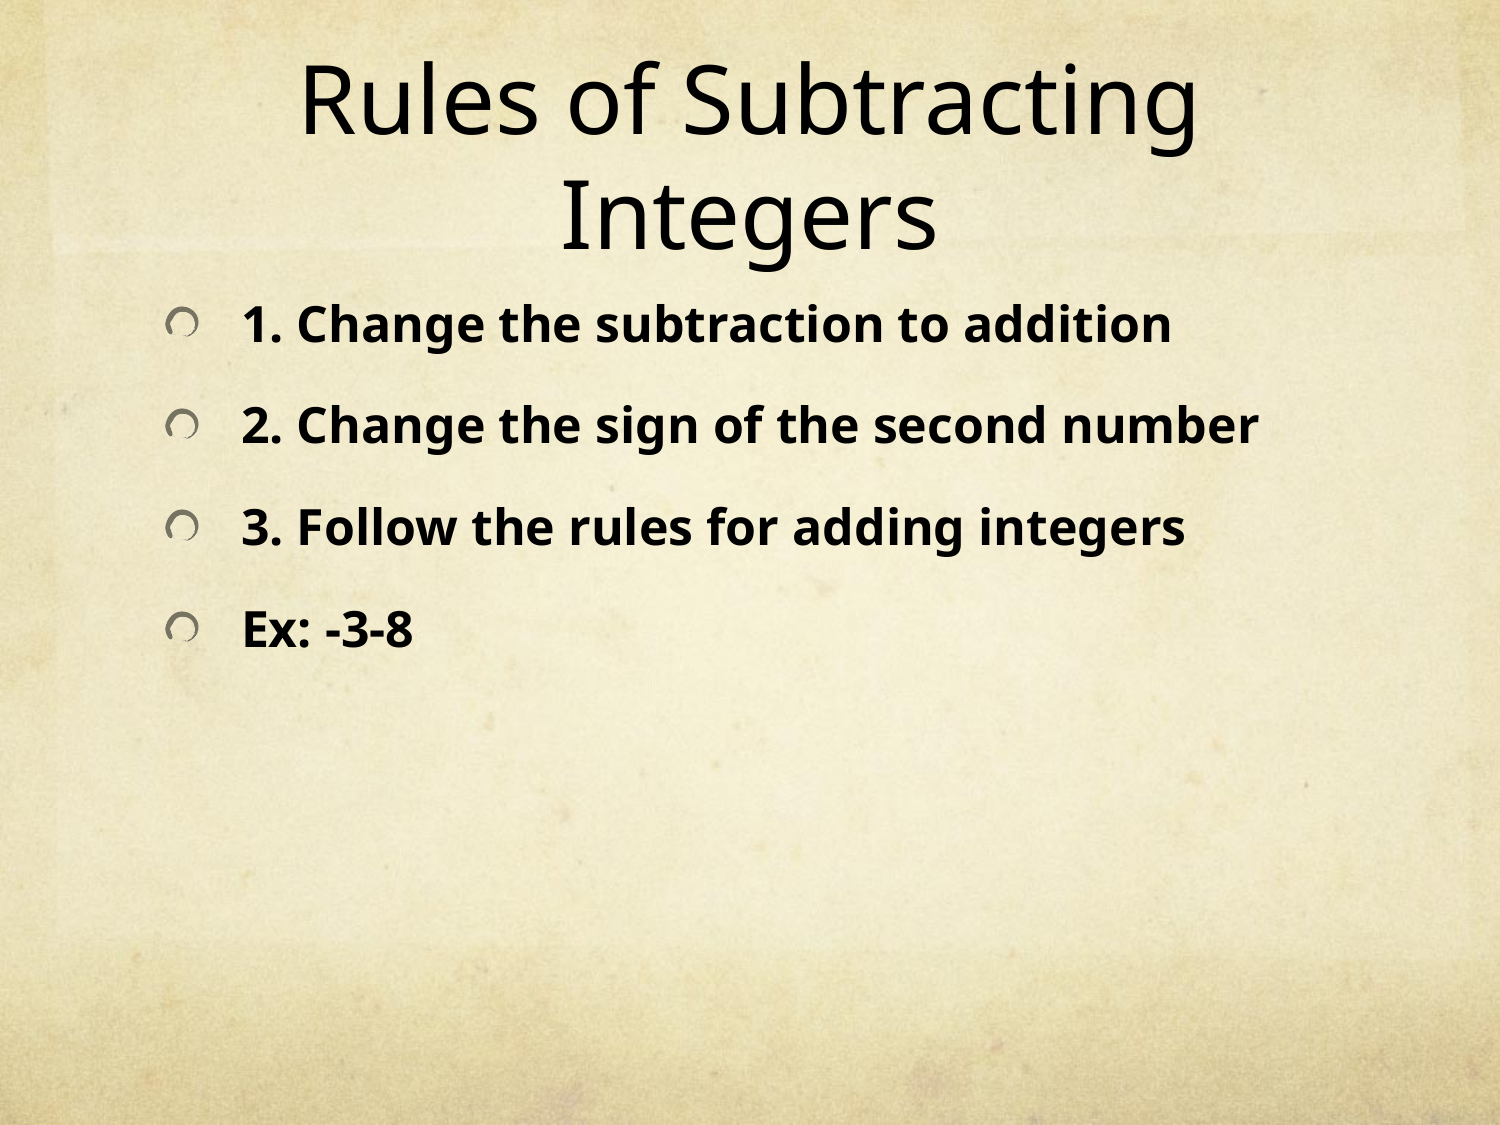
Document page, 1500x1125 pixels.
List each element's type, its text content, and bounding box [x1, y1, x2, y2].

title Rules of Subtracting Integers [150, 82, 1350, 225]
picture [0, 0, 1500, 1125]
list 1. Change the subtraction to addition 2. Change the sign of the second number 3. Follow the rules for adding integers Ex: -3-8 [150, 284, 1350, 950]
